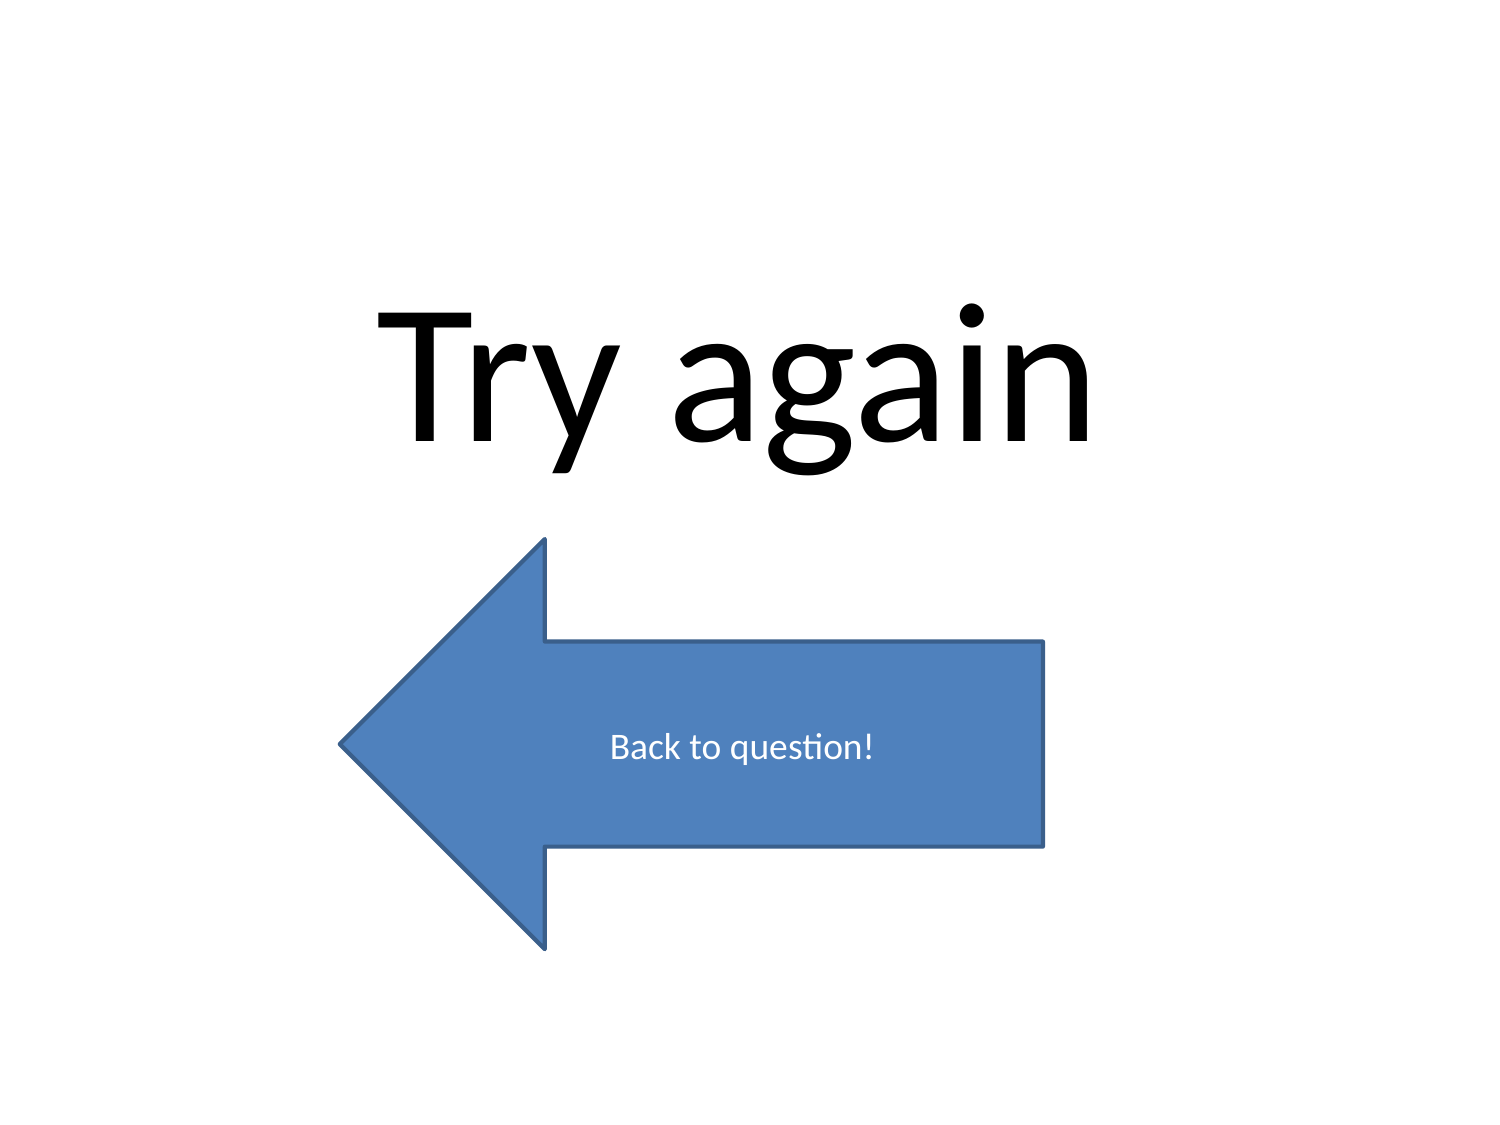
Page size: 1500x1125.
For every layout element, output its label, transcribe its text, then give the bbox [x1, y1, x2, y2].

text_box Back to question! [337, 537, 1046, 952]
text_box Try again [117, 234, 1360, 490]
